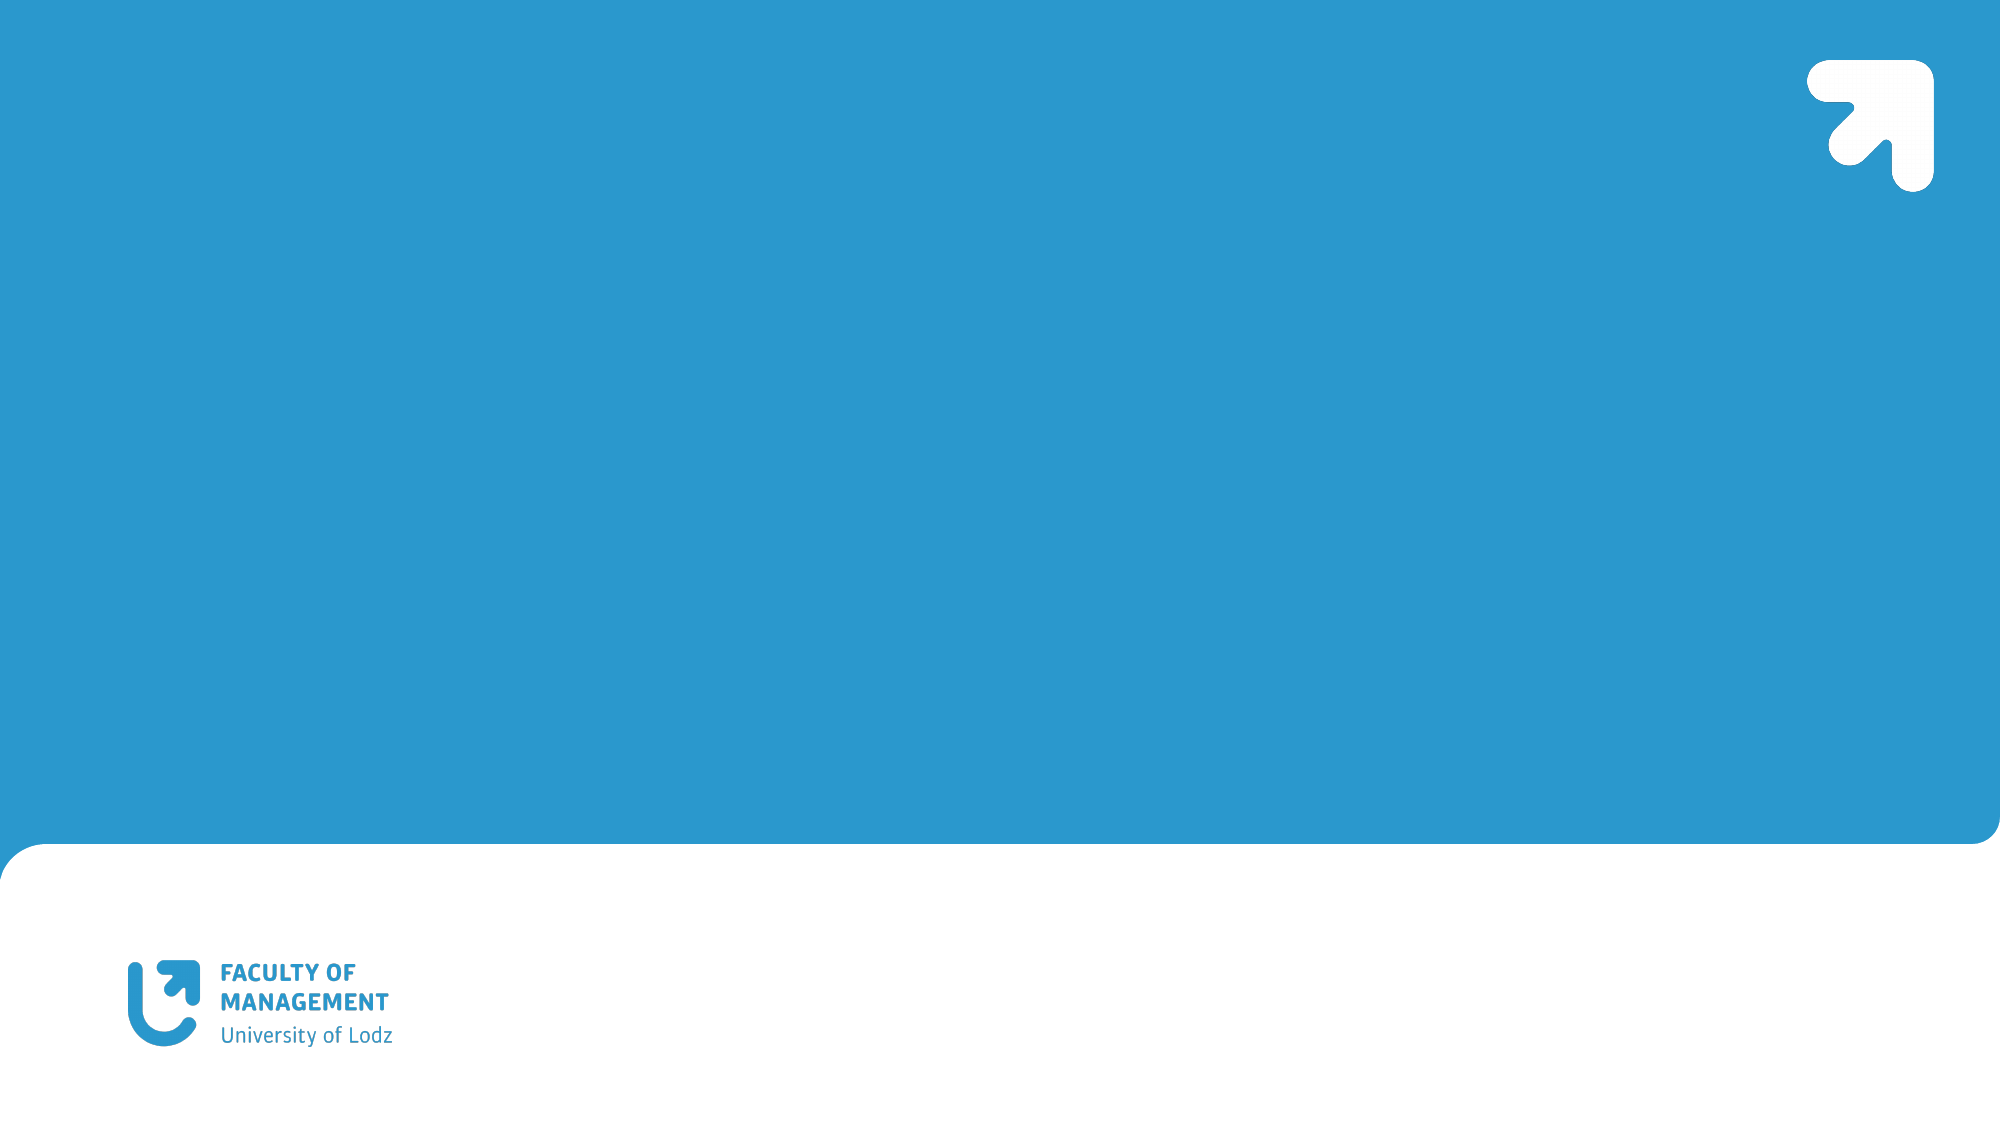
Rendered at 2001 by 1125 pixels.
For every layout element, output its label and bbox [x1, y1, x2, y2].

picture [1807, 60, 1934, 192]
picture [128, 960, 392, 1047]
